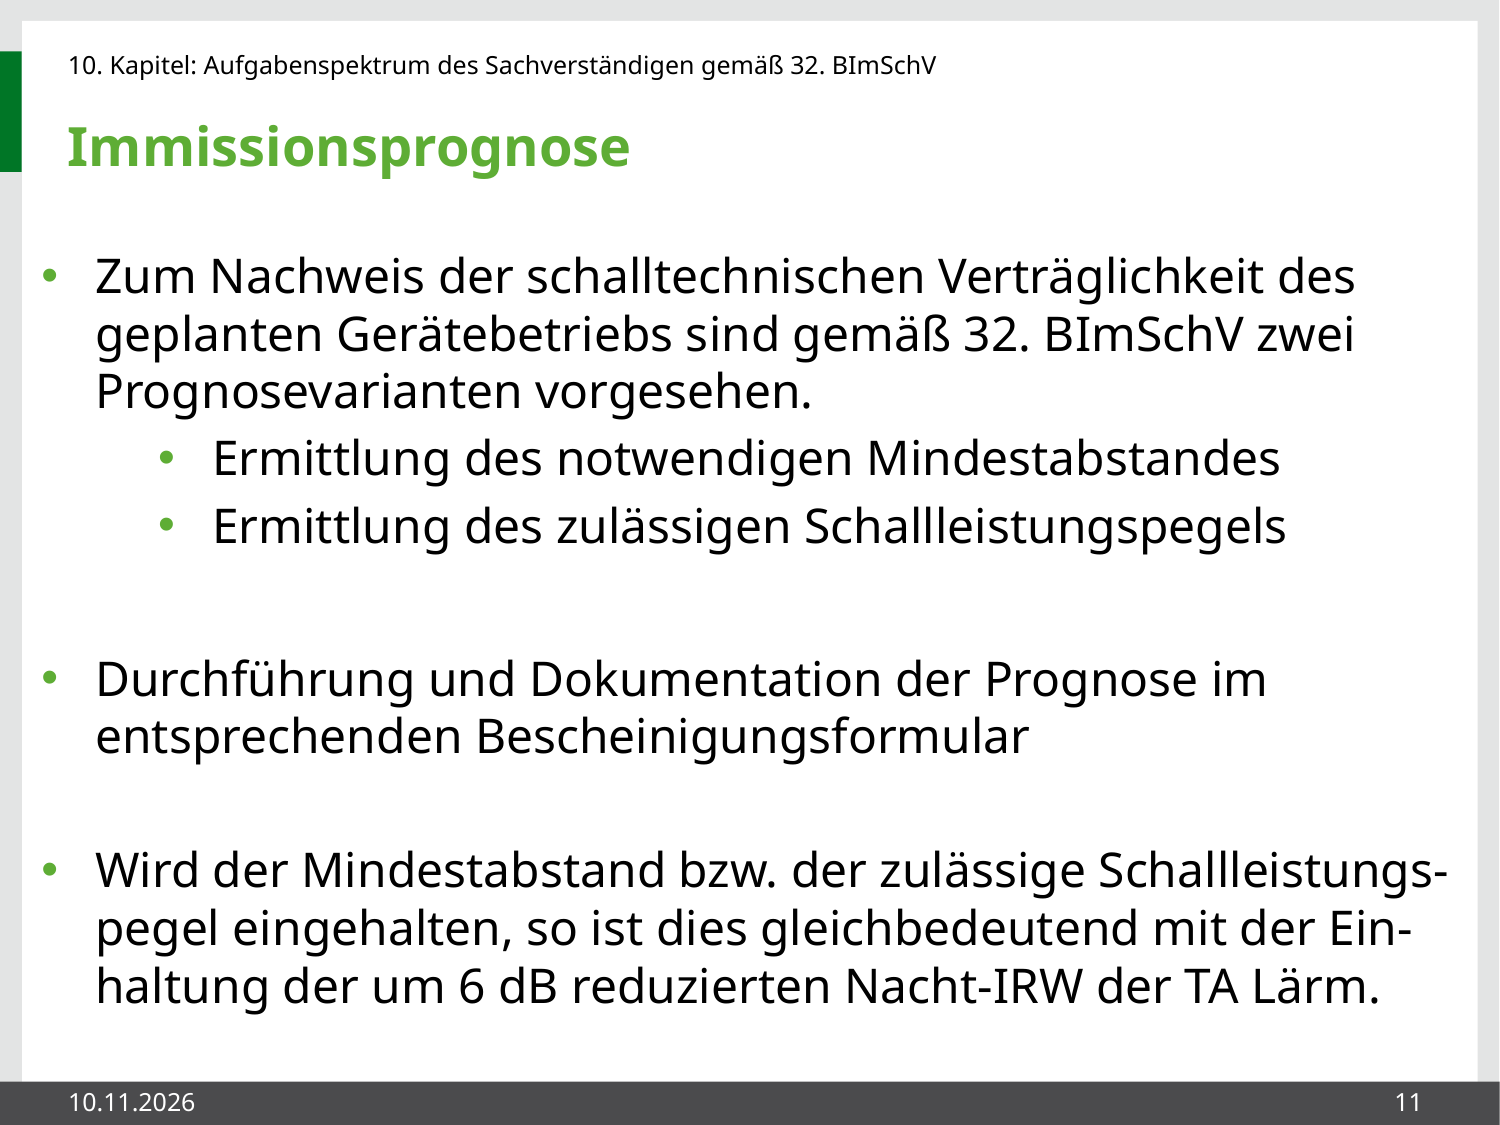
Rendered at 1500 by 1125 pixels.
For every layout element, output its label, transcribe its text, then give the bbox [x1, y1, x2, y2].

title Immissionsprognose [67, 77, 1427, 178]
list Zum Nachweis der schalltechnischen Verträglichkeit des geplanten Gerätebetriebs sind gemäß 32. BImSchV zwei Prognosevarianten vorgesehen. Ermittlung des notwendigen Mindestabstandes Ermittlung des zulässigen Schallleistungspegels Durchführung und Dokumentation der Prognose im entsprechenden Bescheinigungsformular Wird der Mindestabstand bzw. der zulässige Schallleistungs-pegel eingehalten, so ist dies gleichbedeutend mit der Ein-haltung der um 6 dB reduzierten Nacht-IRW der TA Lärm. [41, 245, 1459, 1047]
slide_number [68, 1082, 231, 1125]
slide_number 11 [1331, 1082, 1423, 1125]
